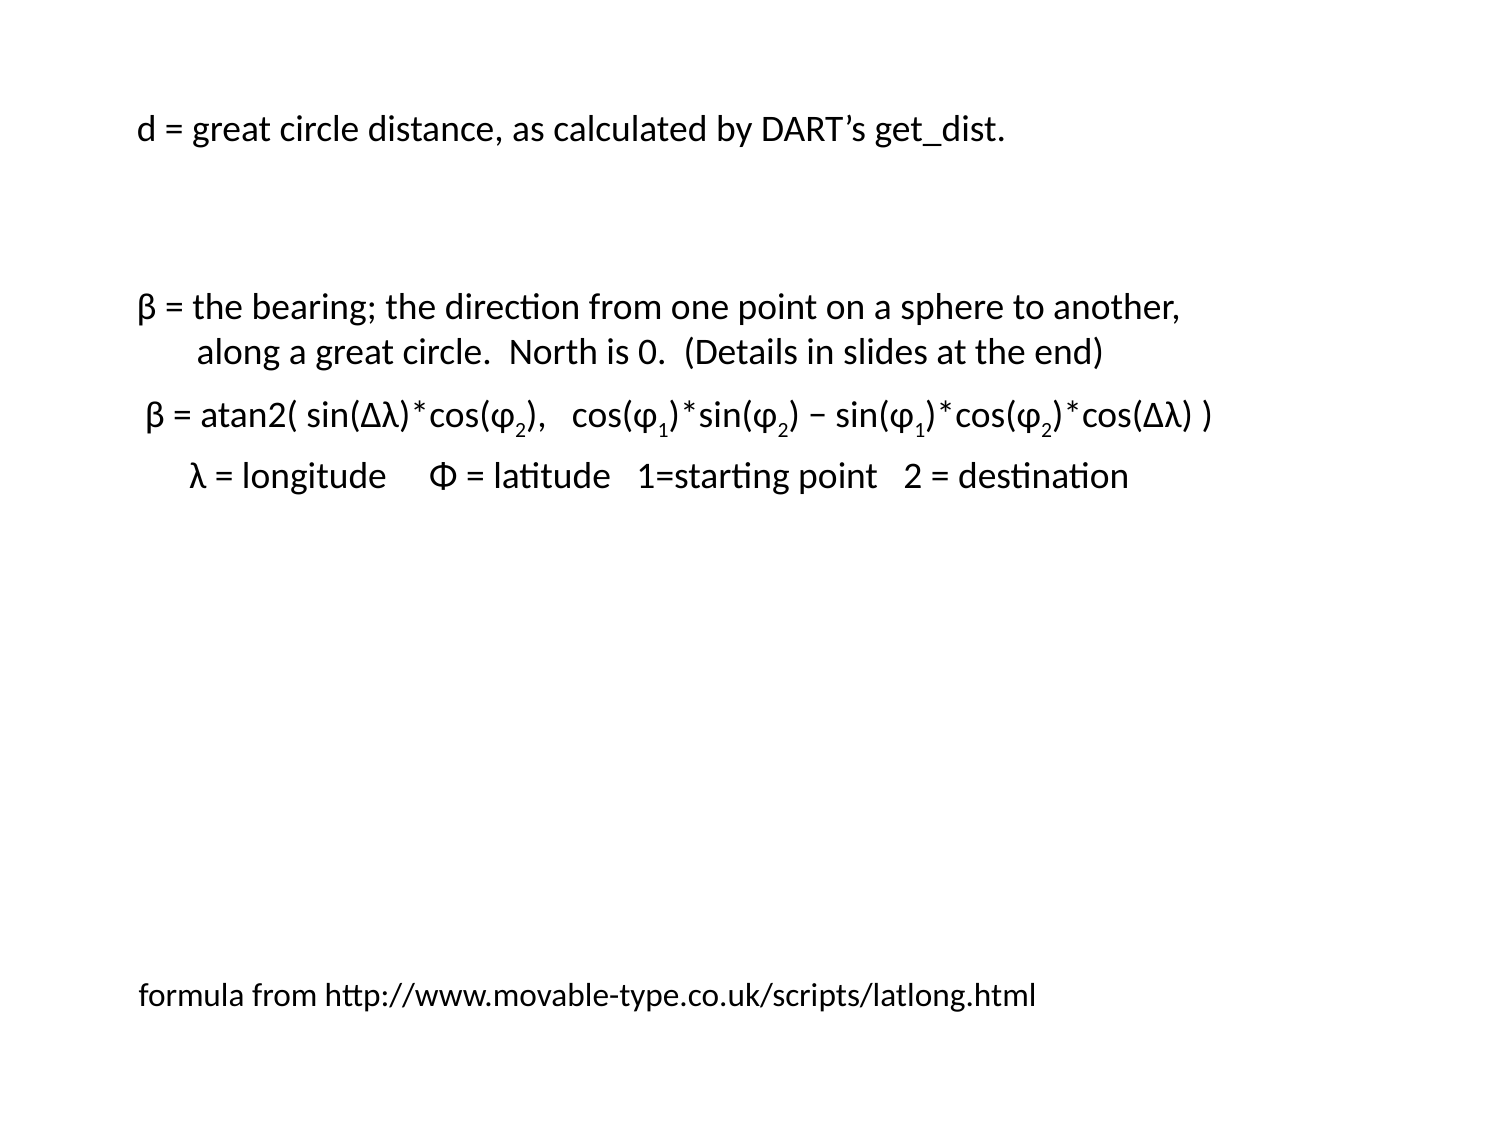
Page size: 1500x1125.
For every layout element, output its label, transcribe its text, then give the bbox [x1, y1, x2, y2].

text_box β = atan2( sin(Δλ)*cos(φ2), cos(φ1)*sin(φ2) − sin(φ1)*cos(φ2)*cos(Δλ) ) [129, 382, 1228, 449]
text_box formula from http://www.movable-type.co.uk/scripts/latlong.html [123, 965, 1053, 1021]
text_box λ = longitude Φ = latitude 1=starting point 2 = destination [174, 443, 1146, 504]
text_box d = great circle distance, as calculated by DART’s get_dist. [122, 96, 1022, 157]
text_box β = the bearing; the direction from one point on a sphere to another, along a great circle. North is 0. (Details in slides at the end) [121, 274, 1224, 380]
